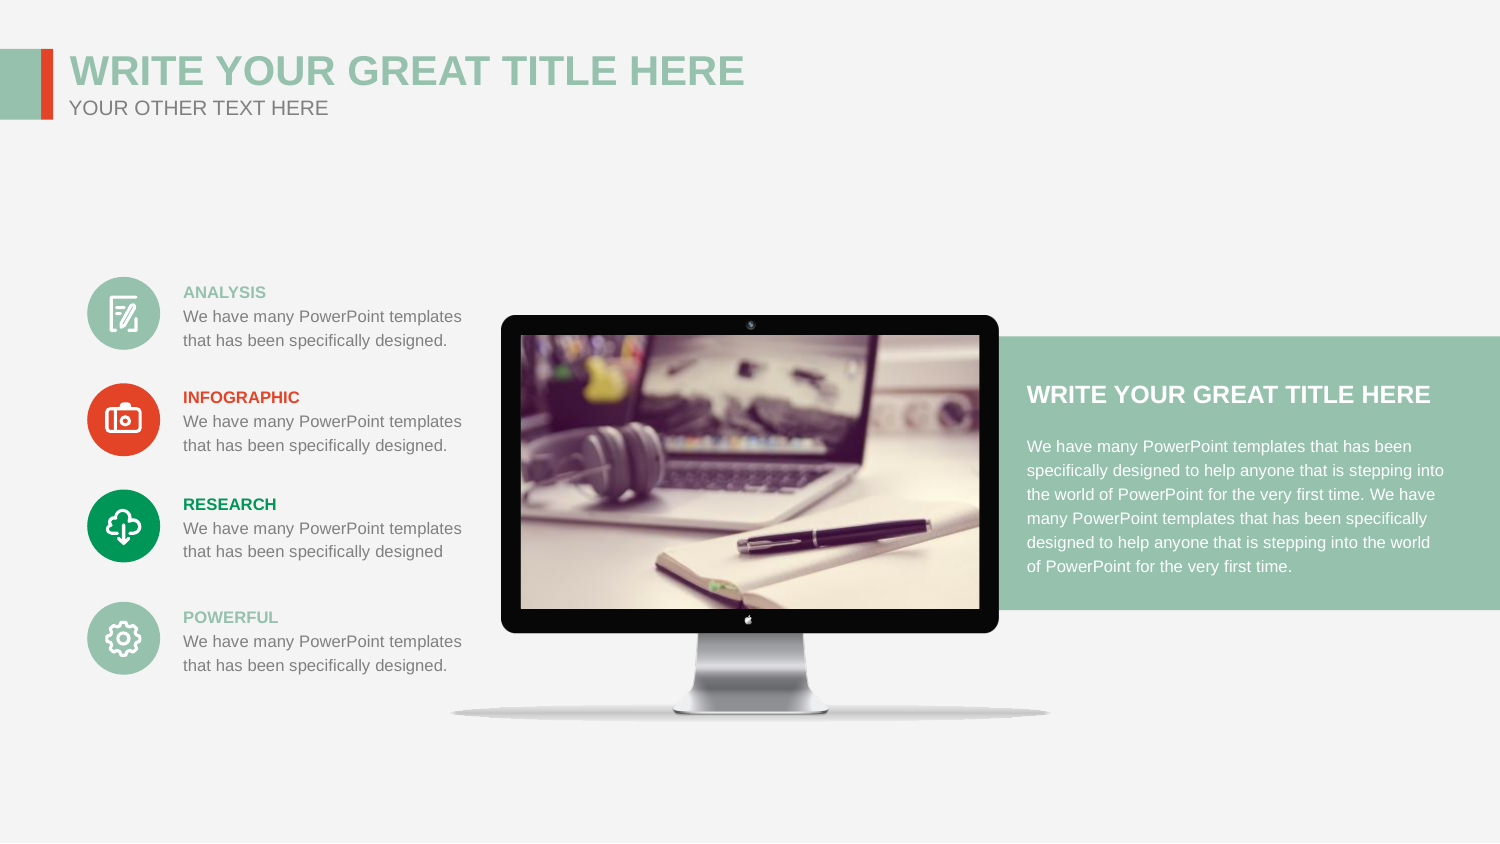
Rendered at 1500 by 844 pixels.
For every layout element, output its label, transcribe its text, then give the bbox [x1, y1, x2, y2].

text_box POWERFUL We have many PowerPoint templates that has been specifically designed. [183, 602, 448, 675]
text_box ANALYSIS We have many PowerPoint templates that has been specifically designed. [183, 278, 479, 350]
text_box [1052, 336, 1500, 611]
text_box RESEARCH We have many PowerPoint templates that has been specifically designed. [183, 489, 448, 562]
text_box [448, 315, 1052, 722]
text_box YOUR OTHER TEXT HERE [54, 86, 344, 127]
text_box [105, 402, 142, 433]
text_box [87, 489, 161, 563]
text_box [105, 620, 142, 657]
text_box INFOGRAPHIC We have many PowerPoint templates that has been specifically designed. [183, 382, 448, 455]
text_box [109, 295, 138, 332]
text_box WRITE YOUR GREAT TITLE HERE [55, 36, 761, 102]
text_box [87, 383, 161, 457]
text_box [105, 508, 142, 546]
text_box [87, 276, 161, 350]
text_box [87, 601, 161, 675]
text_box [0, 48, 54, 120]
text_box WRITE YOUR GREAT TITLE HERE We have many PowerPoint templates that has been specifically designed to help anyone that is stepping into the world of PowerPoint for the very first time. We have many PowerPoint templates that has been specifically designed to help anyone that is stepping into the world of PowerPoint for the very first time. [1052, 372, 1447, 576]
